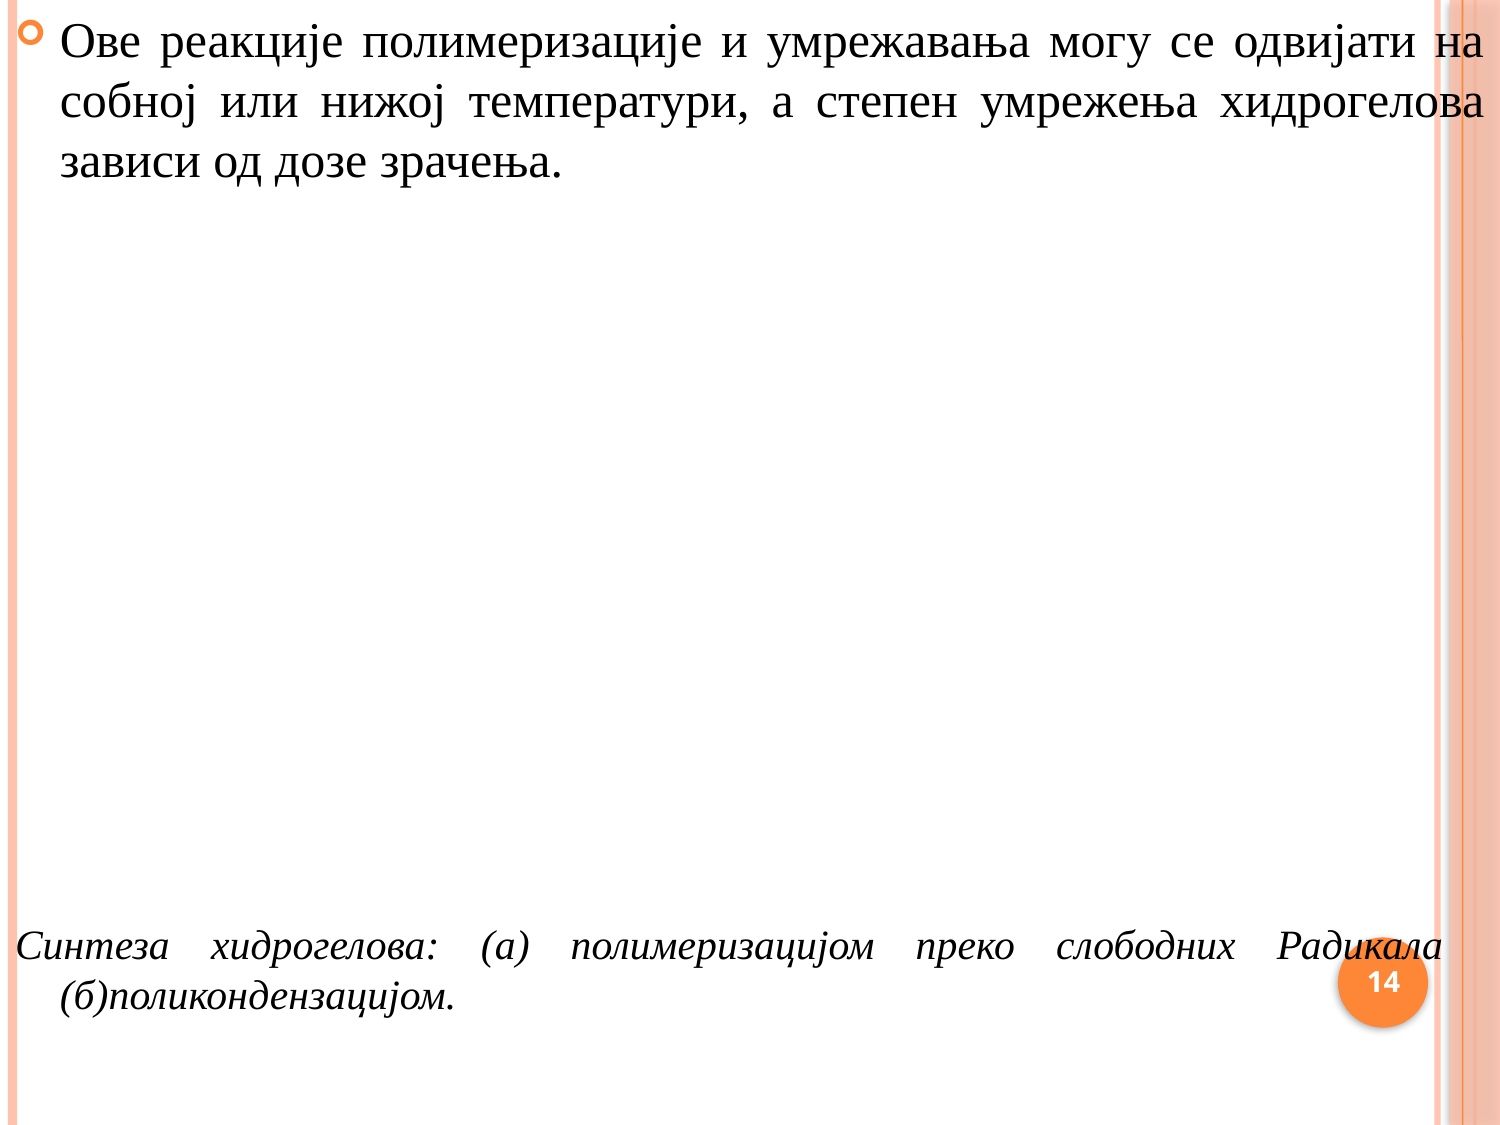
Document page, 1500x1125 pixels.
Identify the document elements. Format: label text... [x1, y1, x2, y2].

slide_number 14 [1333, 940, 1434, 1026]
list Ове реакције полимеризације и умрежавања могу се одвијати на собној или нижој температури, а степен умрежења хидрогелова зависи од дозе зрачења. Синтеза хидрогелова: (а) полимеризацијом преко слободних Радикала (б)поликондензацијом. [0, 0, 1500, 1125]
